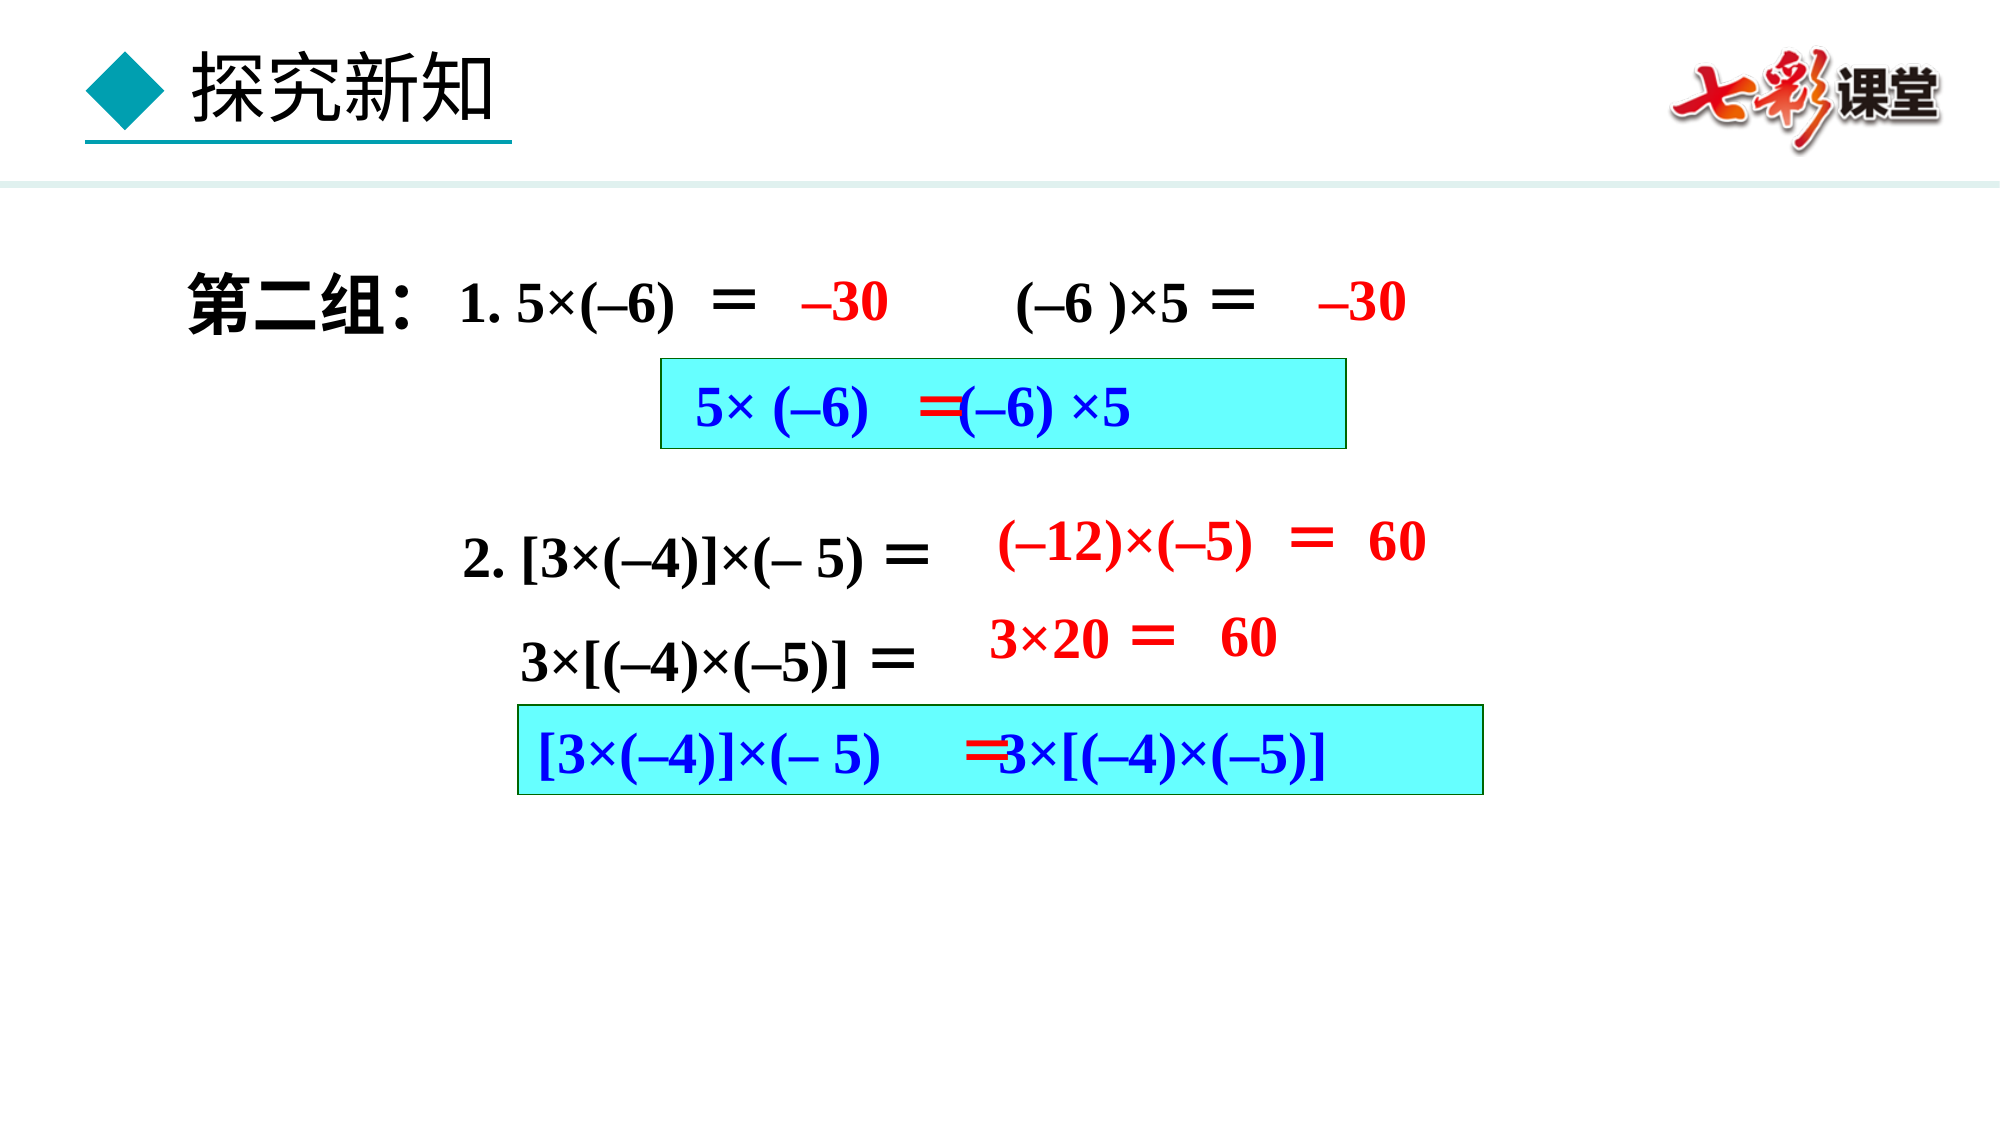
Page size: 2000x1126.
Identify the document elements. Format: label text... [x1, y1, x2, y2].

text_box [3×(–4)]×(– 5) 3×[(–4)×(–5)] [1033, 704, 1483, 795]
text_box –30 [1299, 252, 1465, 343]
text_box 60 [1200, 588, 1331, 679]
text_box 第二组： [165, 252, 473, 353]
text_box [3×(–4)]×(– 5) 3×[(–4)×(–5)] [517, 704, 938, 795]
text_box 2. [3×(–4)]×(– 5)＝ 3×[(–4)×(–5)]＝ [442, 473, 1591, 704]
text_box ＝ [892, 361, 987, 452]
text_box ＝ [938, 704, 1033, 795]
text_box –30 [782, 252, 949, 343]
text_box 1. 5×(–6) ＝ (–6 )×5＝ [438, 254, 1632, 344]
text_box 3×20＝ [969, 590, 1266, 681]
picture [1666, 42, 1948, 157]
text_box 5× (–6) (–6) ×5 [661, 358, 1347, 449]
text_box (–12)×(–5) ＝ [977, 491, 1609, 582]
